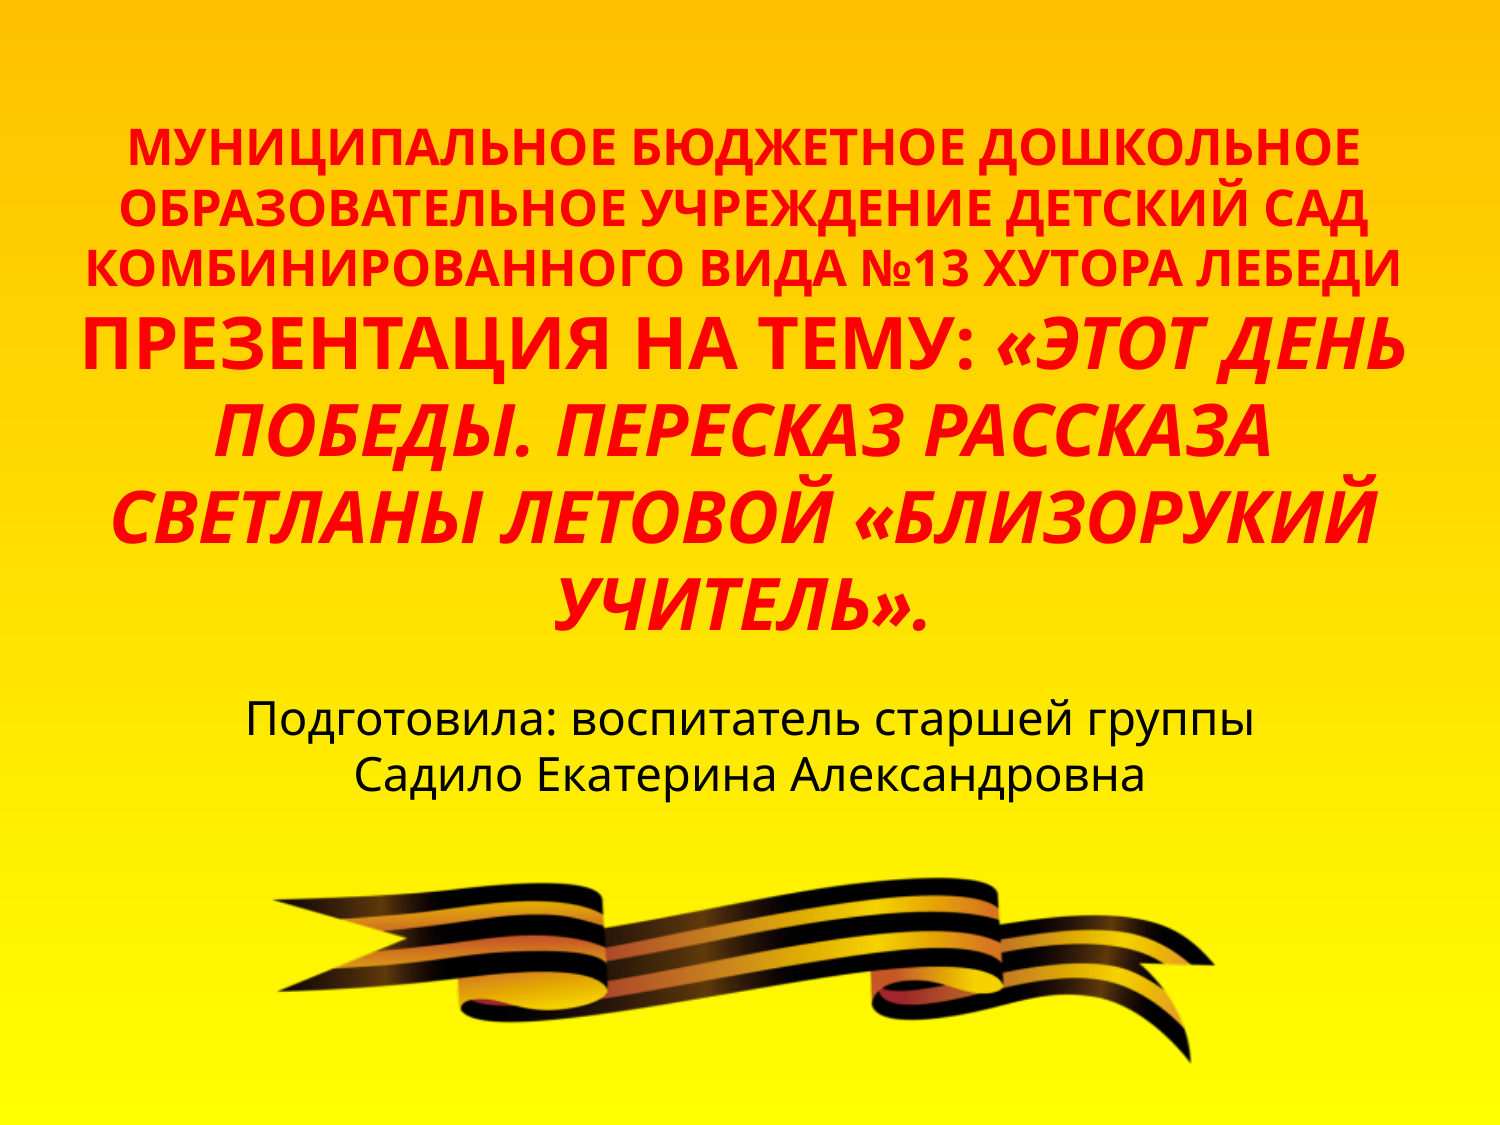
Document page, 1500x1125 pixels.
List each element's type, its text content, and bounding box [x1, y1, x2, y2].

picture [257, 866, 1243, 1079]
title Муниципальное бюджетное дошкольное образовательное учреждение детский сад комбинированного вида №13 хутора Лебеди Презентация на тему: «этот день победы. Пересказ рассказа Светланы летовой «близорукий учитель». [69, 70, 1420, 645]
subtitle Подготовила: воспитатель старшей группы Садило Екатерина Александровна [225, 680, 1275, 834]
